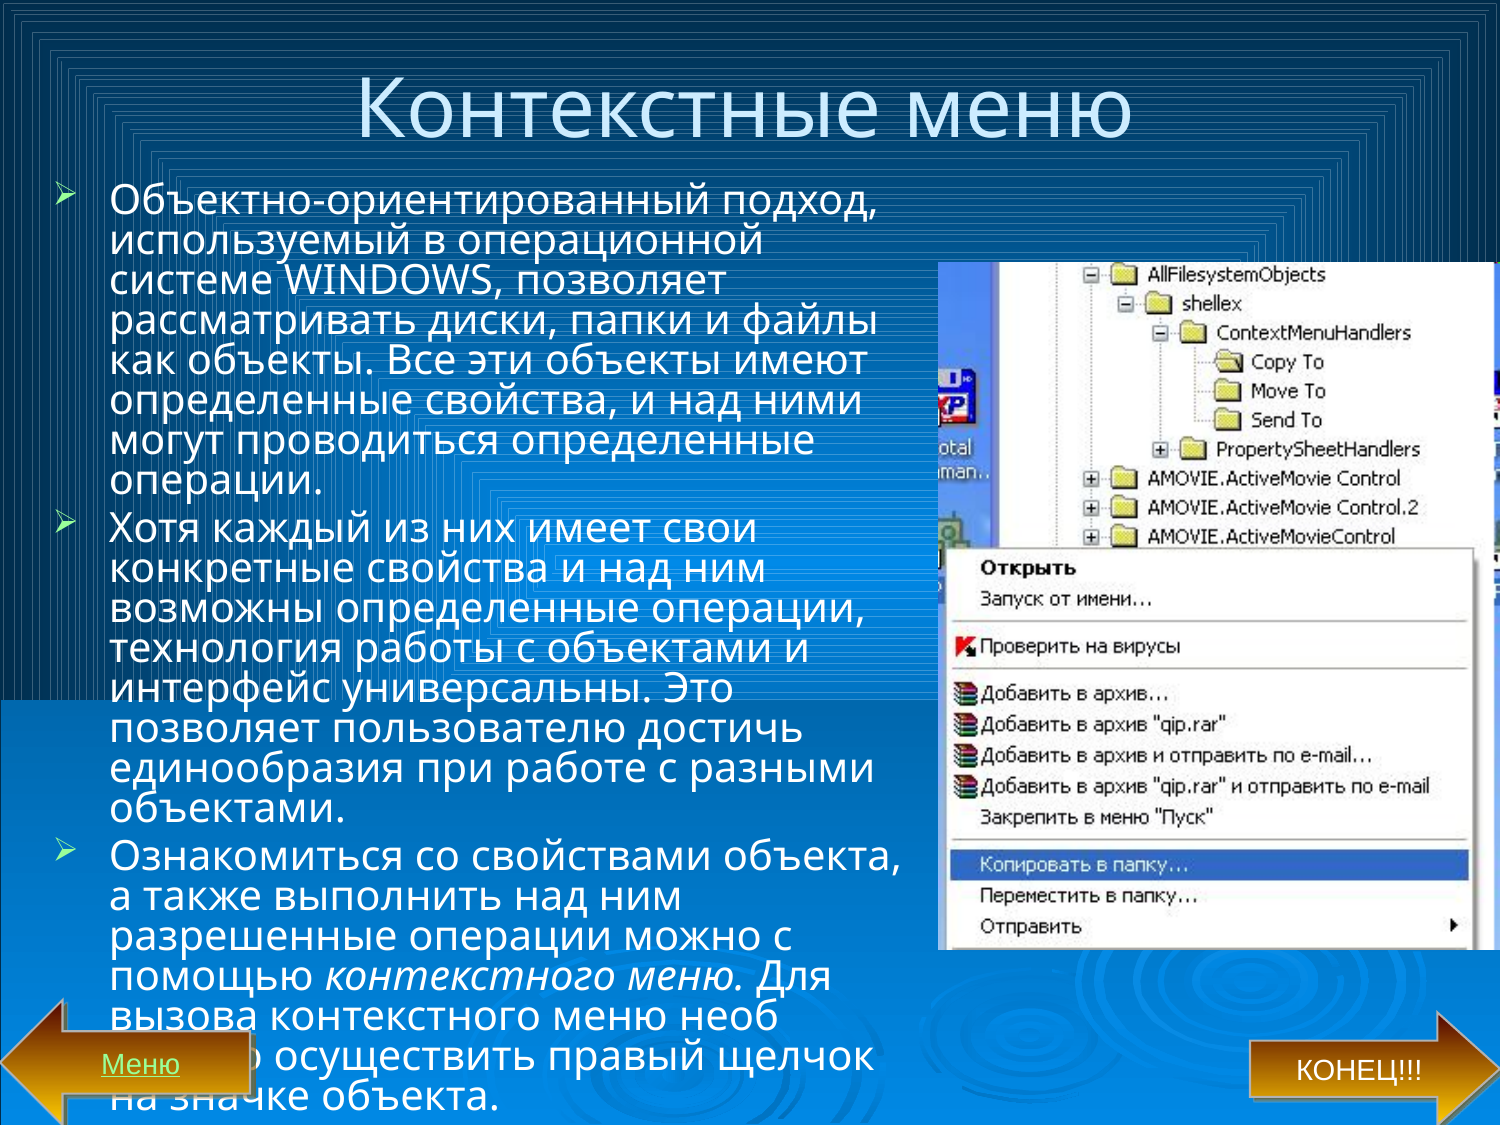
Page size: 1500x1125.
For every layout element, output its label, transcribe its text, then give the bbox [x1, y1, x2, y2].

picture [937, 262, 1500, 951]
list Объектно-ориентированный подход, используемый в операционной системе WINDOWS, позволяет рассматривать диски, папки и файлы как объекты. Все эти объекты имеют определенные свойства, и над ними могут проводиться определенные операции. Хотя каждый из них имеет свои конкретные свойства и над ним возможны определенные операции, технология работы с объектами и интерфейс универсальны. Это позволяет пользователю достичь единообразия при работе с разными объектами. Ознакомиться со свойствами объекта, а также выпол­нить над ним разрешенные операции можно с помощью контекстного меню. Для вызова контекстного меню необ­ходимо осуществить правый щелчок на значке объекта. [37, 174, 926, 981]
title Контекстные меню [74, 45, 1438, 163]
text_box КОНЕЦ!!! [1250, 1012, 1500, 1125]
text_box Меню [0, 999, 250, 1125]
